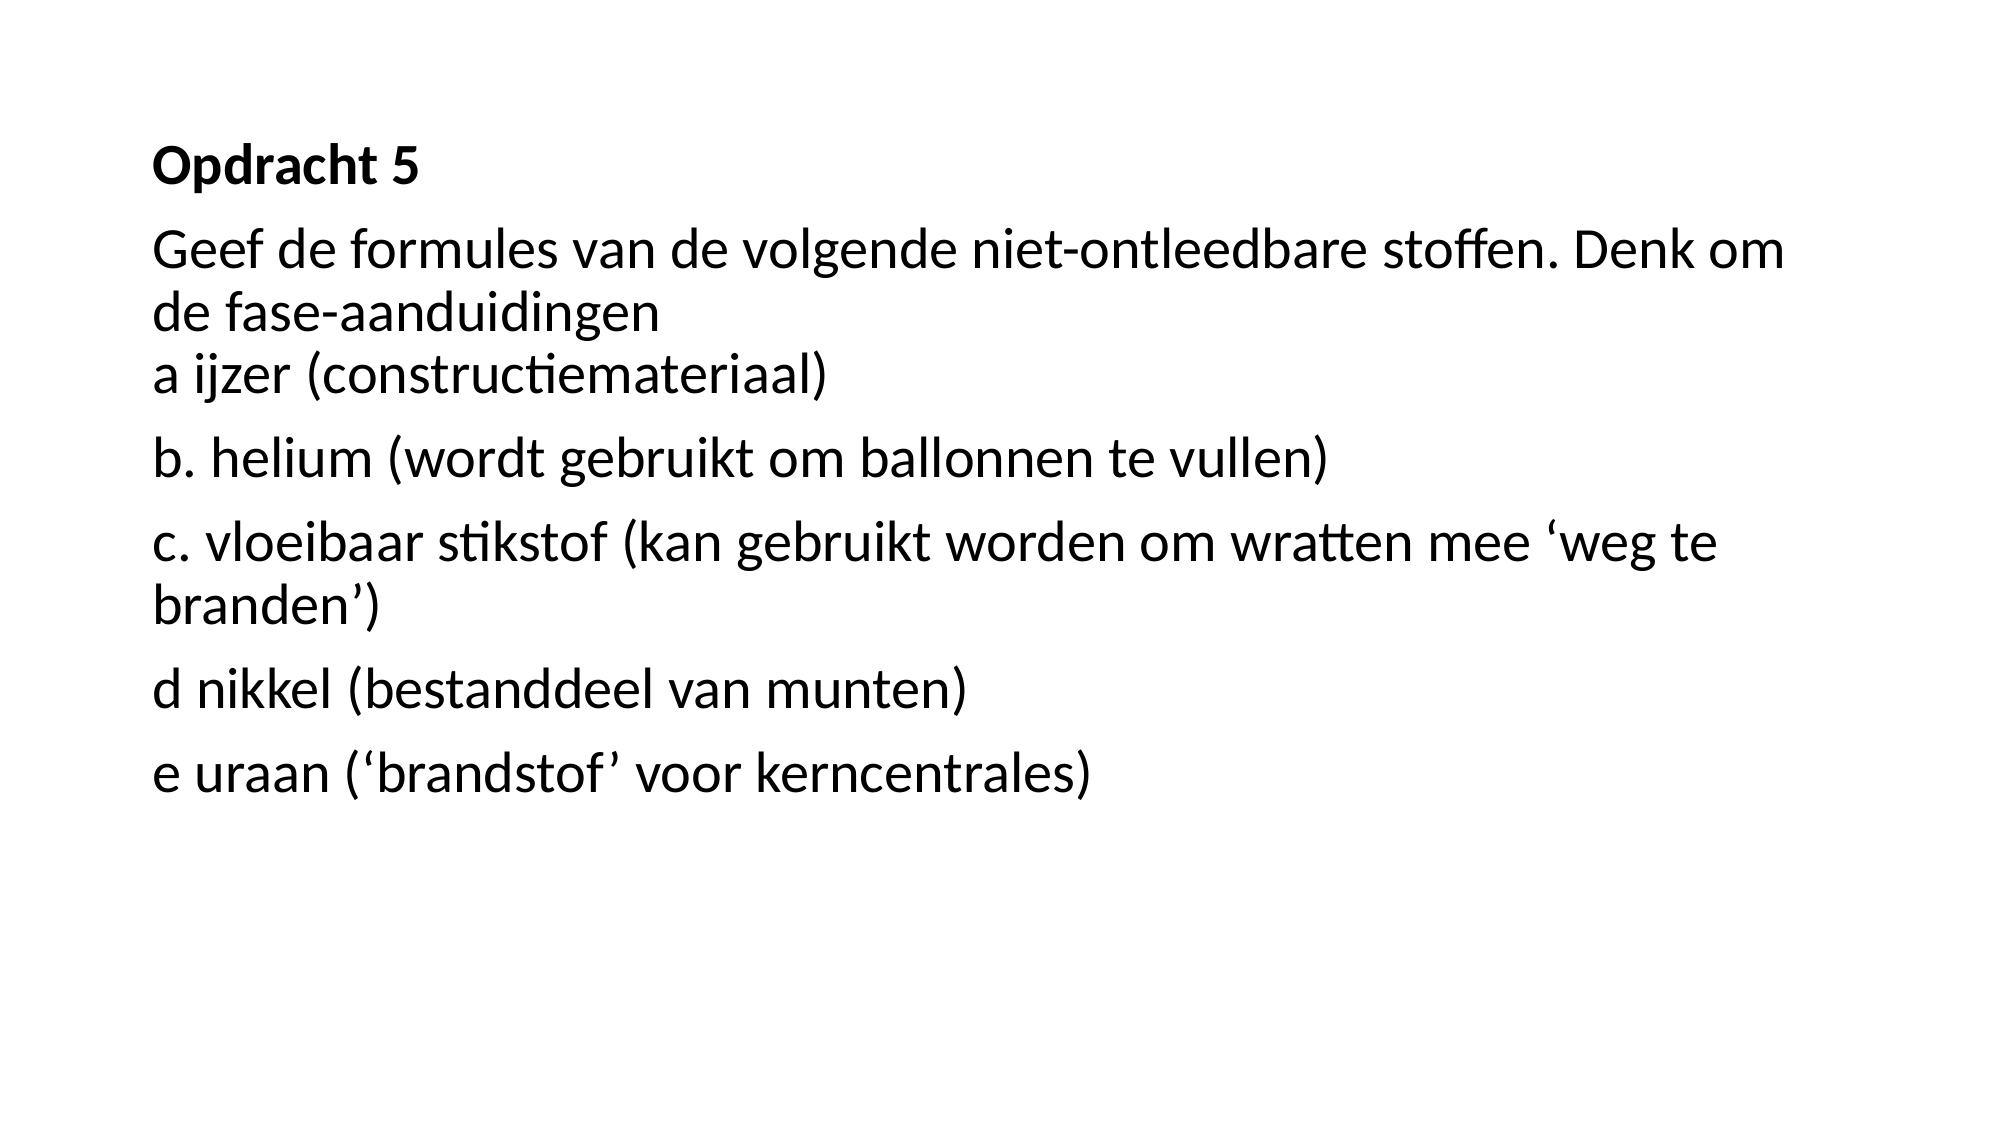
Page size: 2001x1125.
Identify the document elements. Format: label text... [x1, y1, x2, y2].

list Opdracht 5 Geef de formules van de volgende niet-ontleedbare stoffen. Denk om de fase-aanduidingen a ijzer (constructiemateriaal) b. helium (wordt gebruikt om ballonnen te vullen) c. vloeibaar stikstof (kan gebruikt worden om wratten mee ‘weg te branden’) d nikkel (bestanddeel van munten) e uraan (‘brandstof’ voor kerncentrales) [137, 126, 1863, 1014]
